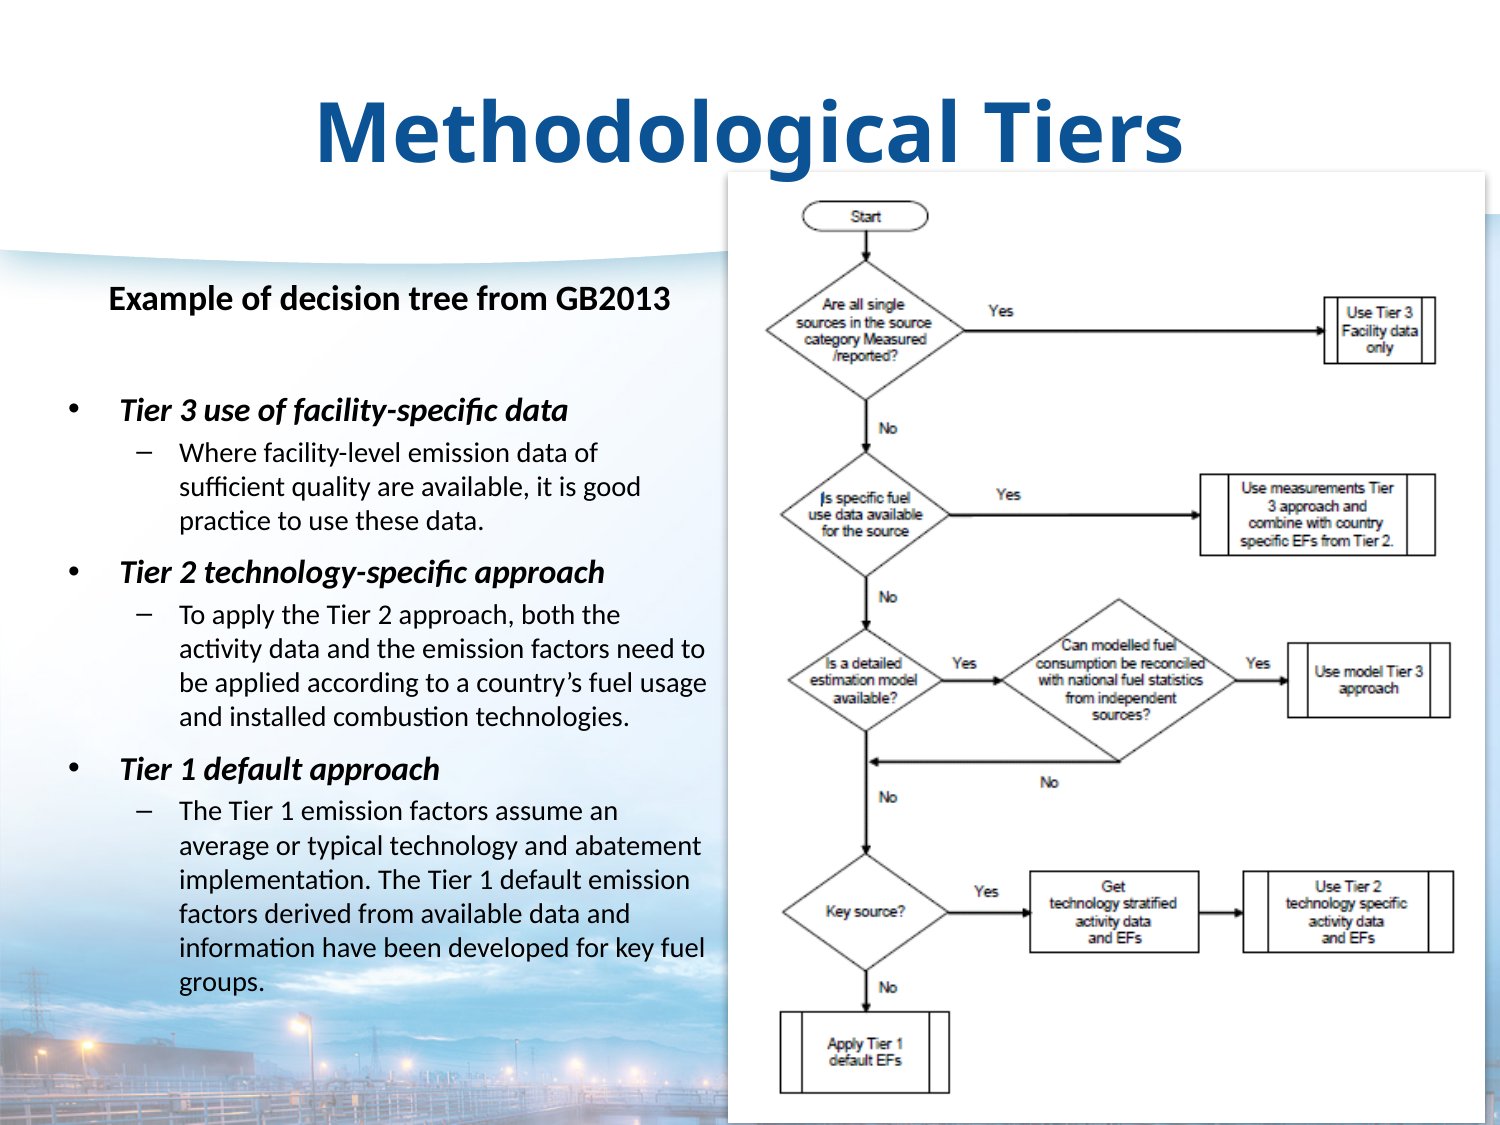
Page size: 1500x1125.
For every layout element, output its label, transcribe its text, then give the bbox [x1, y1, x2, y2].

list Example of decision tree from GB2013 Tier 3 use of facility-specific data Where facility-level emission data of sufficient quality are available, it is good practice to use these data. Tier 2 technology-specific approach To apply the Tier 2 approach, both the activity data and the emission factors need to be applied according to a country’s fuel usage and installed combustion technologies. Tier 1 default approach The Tier 1 emission factors assume an average or typical technology and abatement implementation. The Tier 1 default emission factors derived from available data and information have been developed for key fuel groups. [53, 267, 727, 1047]
picture [742, 186, 1471, 1109]
picture [0, 215, 1500, 1125]
title Methodological Tiers [75, 45, 1425, 233]
